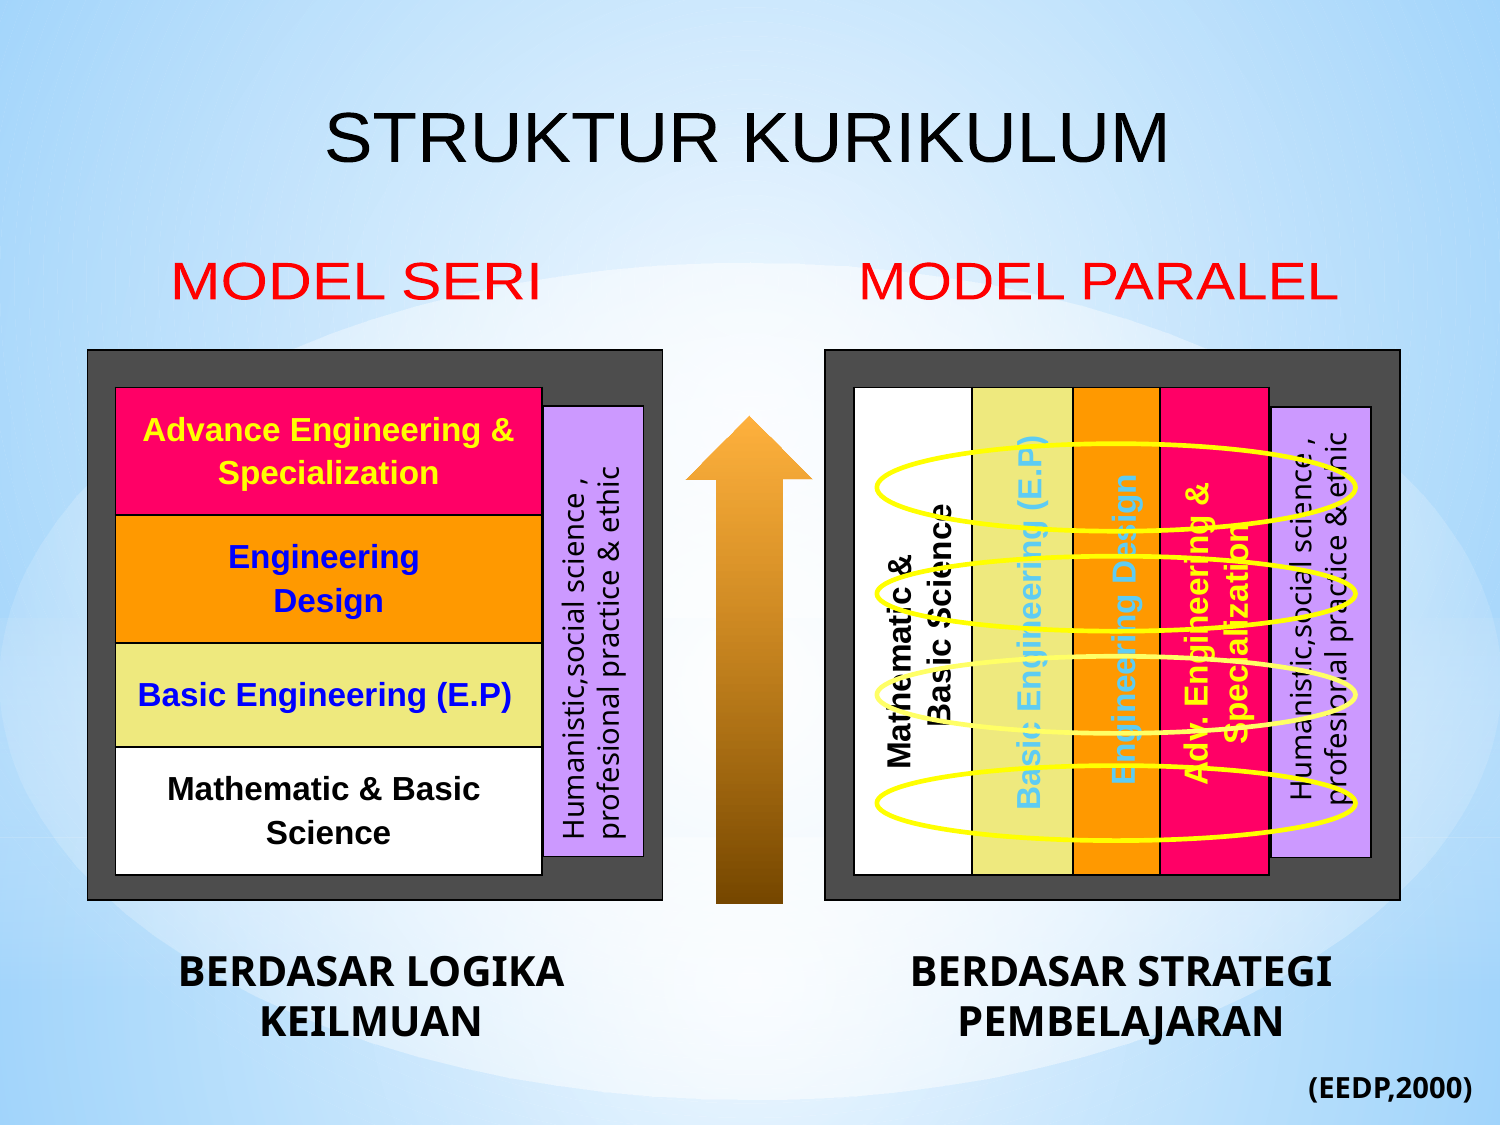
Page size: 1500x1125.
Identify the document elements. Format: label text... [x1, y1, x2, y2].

table_header [1161, 388, 1268, 453]
text_box [825, 350, 1400, 900]
table_header [1161, 833, 1268, 874]
table_header [973, 834, 1072, 874]
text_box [547, 361, 641, 876]
text_box [685, 415, 813, 904]
text_box [87, 350, 663, 900]
table_header [973, 388, 1072, 409]
table_cell Engineering Design [116, 516, 541, 642]
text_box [869, 411, 1263, 826]
table_header [1074, 388, 1159, 409]
text_box (EEDP,2000) [1224, 1062, 1488, 1113]
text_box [1274, 363, 1368, 877]
text_box [971, 773, 1268, 841]
table_header [855, 388, 971, 874]
table_cell Basic Engineering (E.P) [116, 644, 541, 746]
table_header Advance Engineering & Specialization [116, 388, 541, 514]
table_header [1074, 841, 1159, 874]
text_box BERDASAR LOGIKA KEILMUAN [117, 937, 625, 1053]
text_box BERDASAR STRATEGI PEMBELAJARAN [842, 937, 1400, 1053]
table_cell Mathematic & Basic Science [116, 748, 541, 874]
